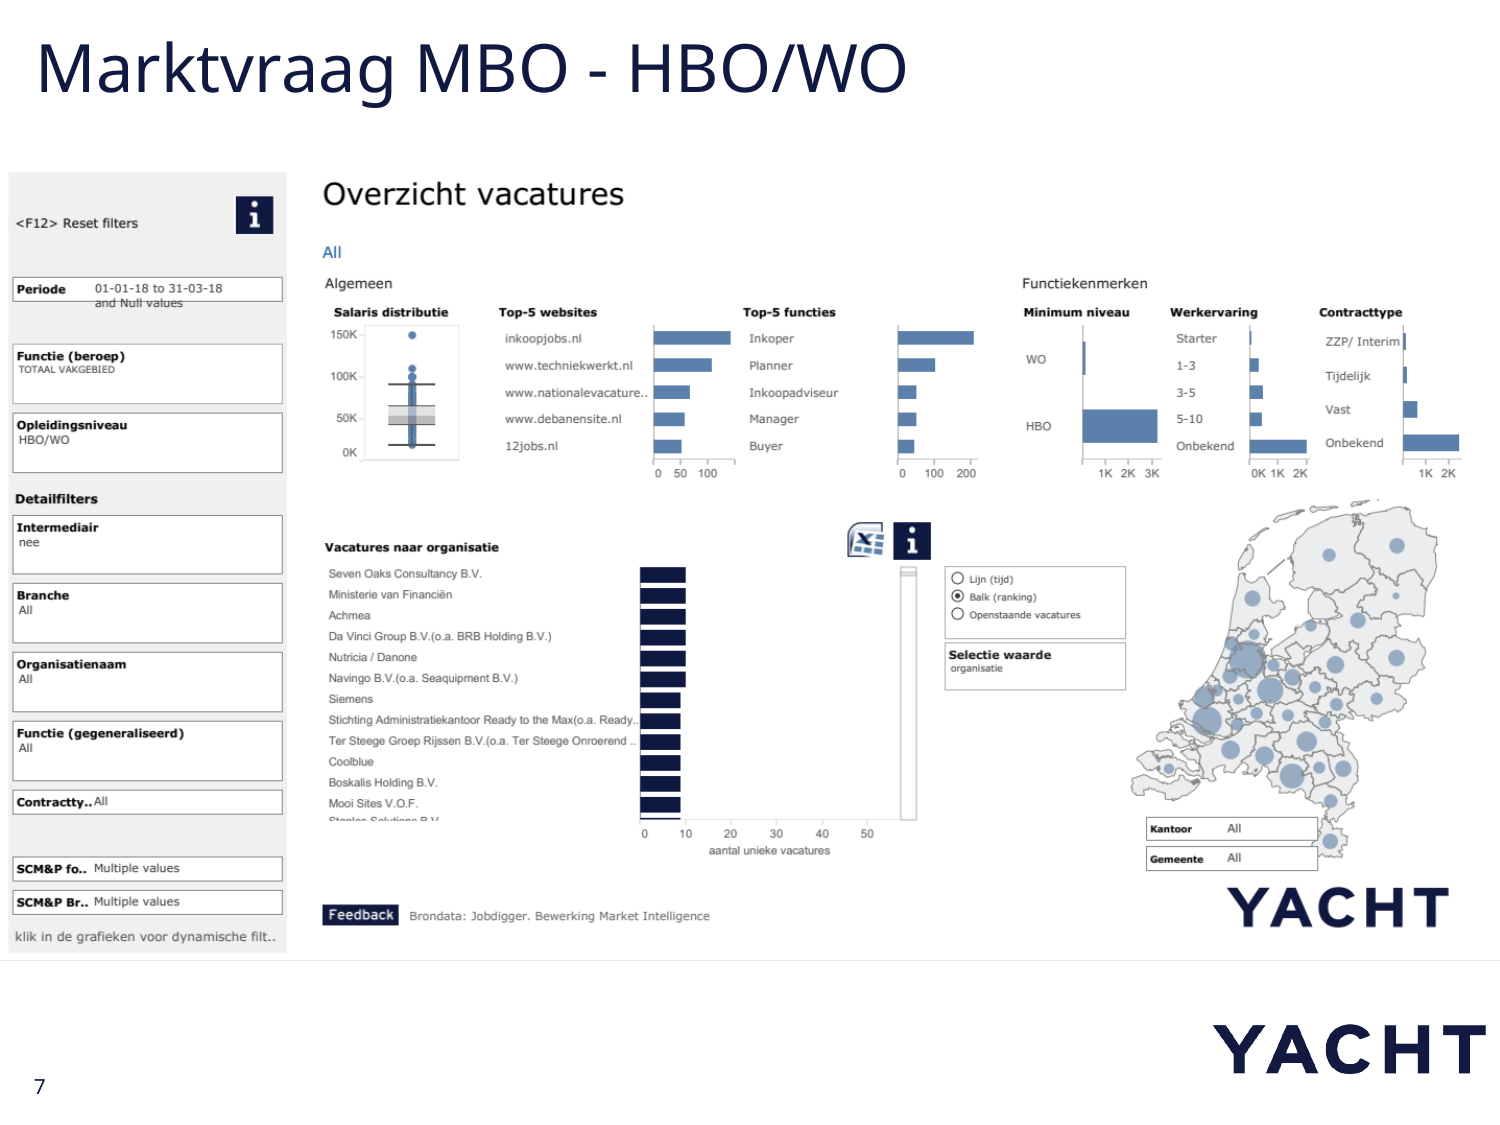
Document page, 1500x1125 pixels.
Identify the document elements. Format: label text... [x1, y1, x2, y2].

slide_number 7 [18, 1065, 137, 1114]
picture [1210, 1019, 1488, 1078]
picture [0, 164, 1500, 961]
title Marktvraag MBO - HBO/WO [20, 10, 1483, 141]
